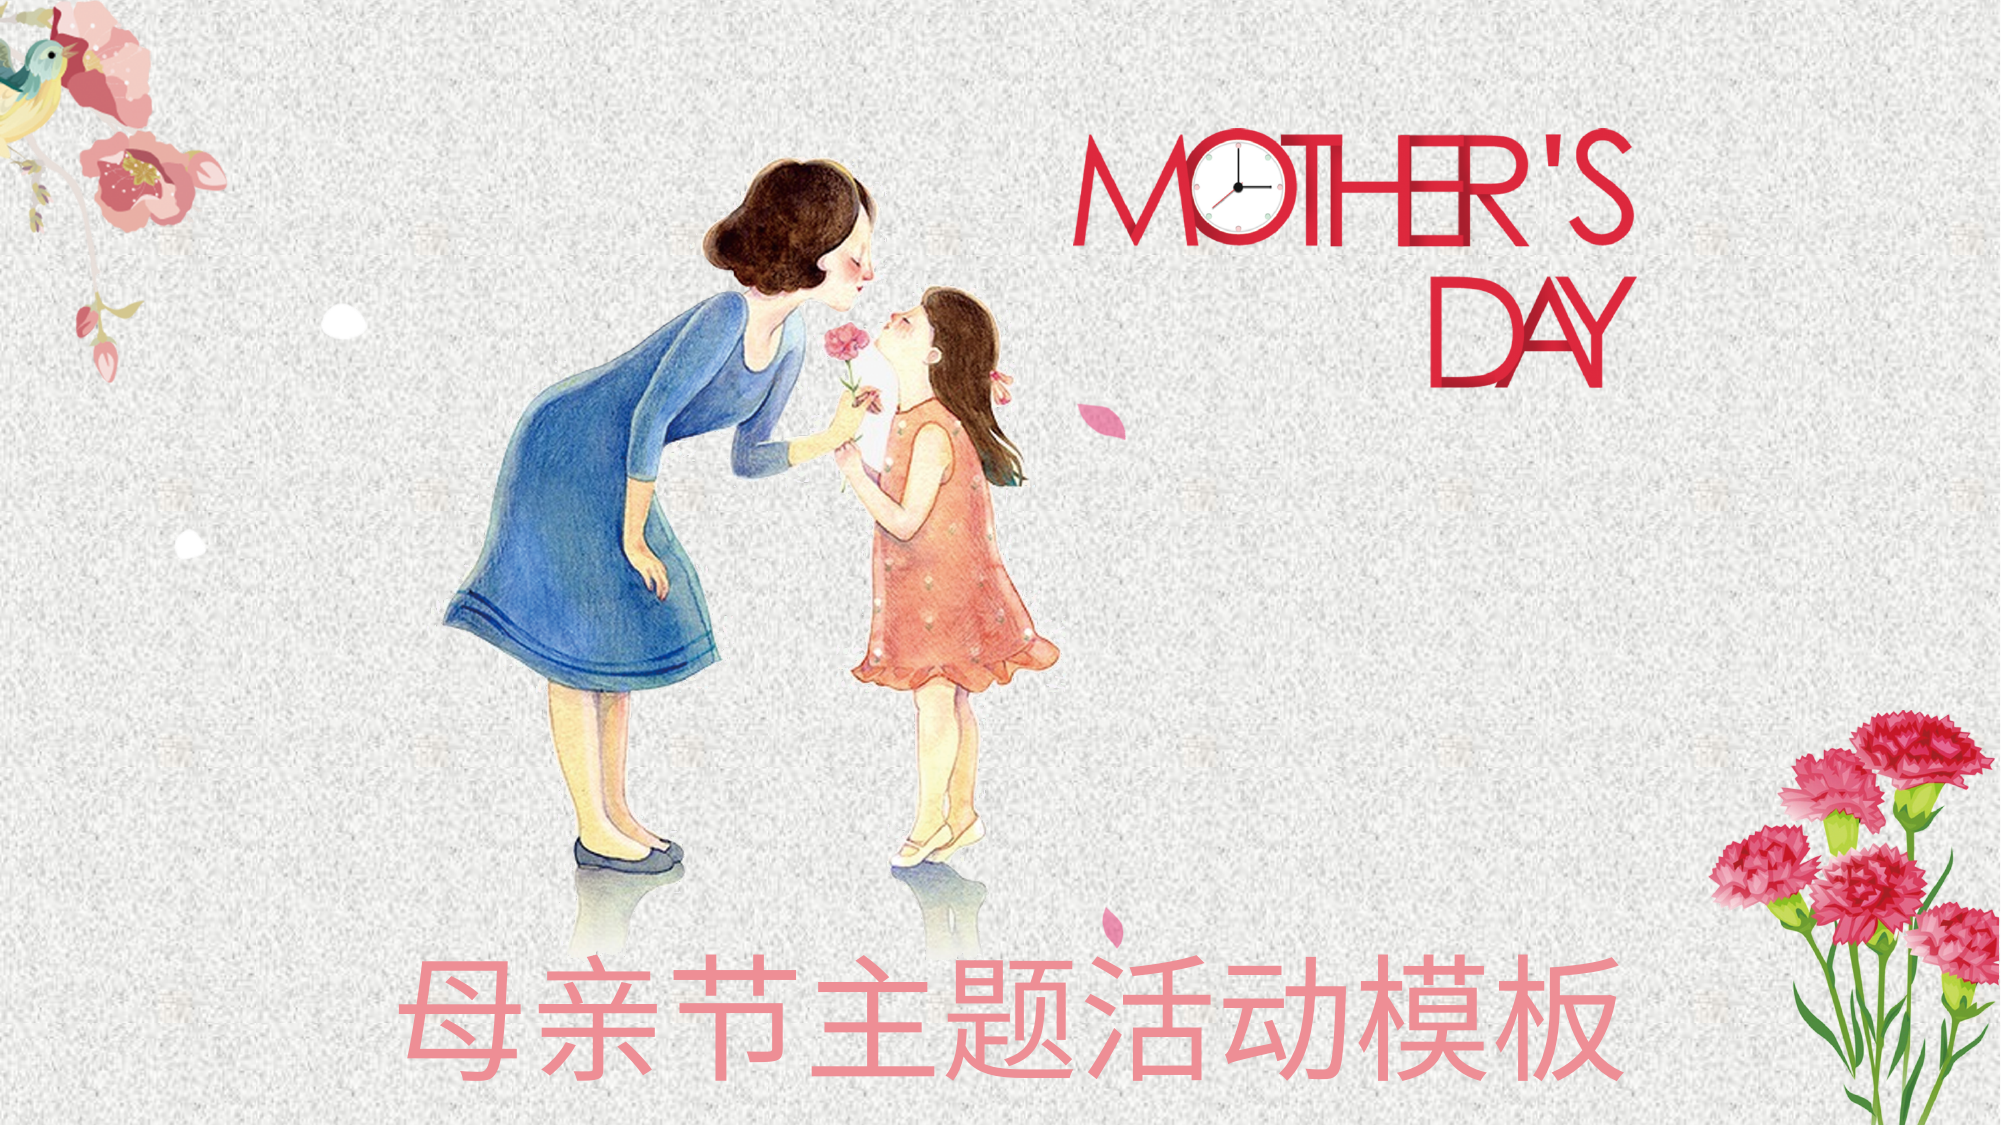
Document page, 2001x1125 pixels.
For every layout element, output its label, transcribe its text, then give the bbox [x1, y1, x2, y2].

picture [0, 0, 2001, 1125]
text_box 母亲节主题活动模板 [278, 925, 1676, 1106]
